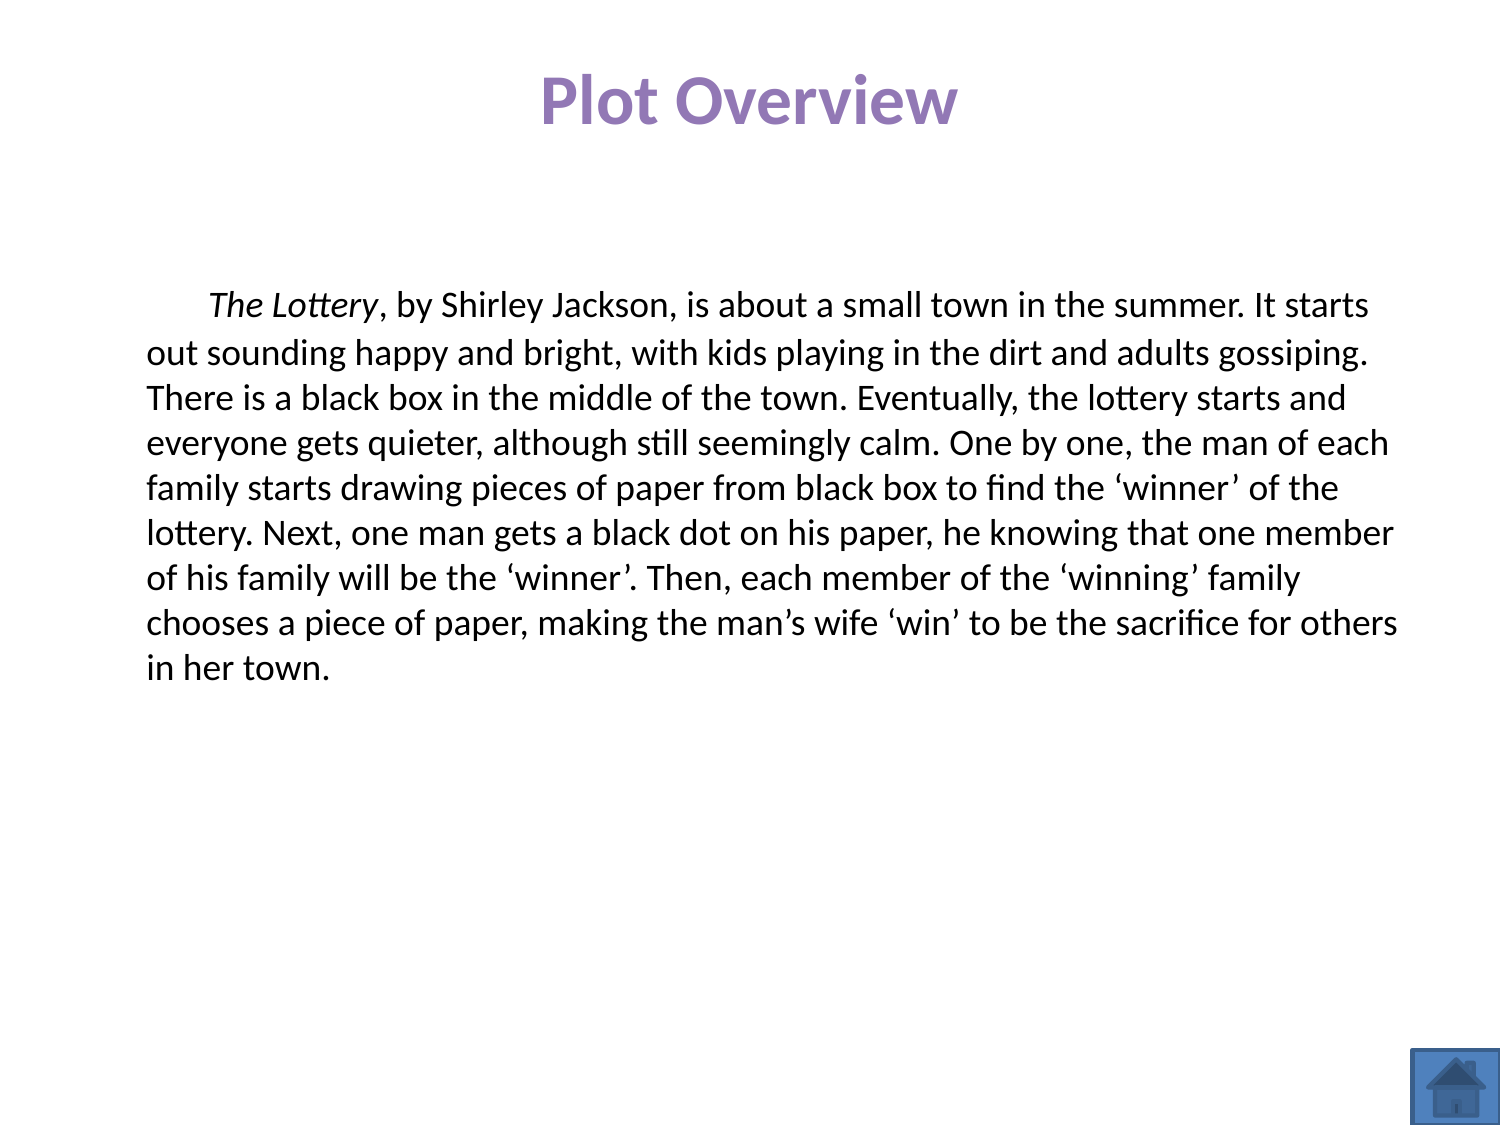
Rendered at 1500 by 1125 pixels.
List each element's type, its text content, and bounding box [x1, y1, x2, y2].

text_box [1410, 1048, 1500, 1125]
title Plot Overview [75, 45, 1425, 233]
list The Lottery, by Shirley Jackson, is about a small town in the summer. It starts out sounding happy and bright, with kids playing in the dirt and adults gossiping. There is a black box in the middle of the town. Eventually, the lottery starts and everyone gets quieter, although still seemingly calm. One by one, the man of each family starts drawing pieces of paper from black box to find the ‘winner’ of the lottery. Next, one man gets a black dot on his paper, he knowing that one member of his family will be the ‘winner’. Then, each member of the ‘winning’ family chooses a piece of paper, making the man’s wife ‘win’ to be the sacrifice for others in her town. [75, 262, 1425, 1005]
